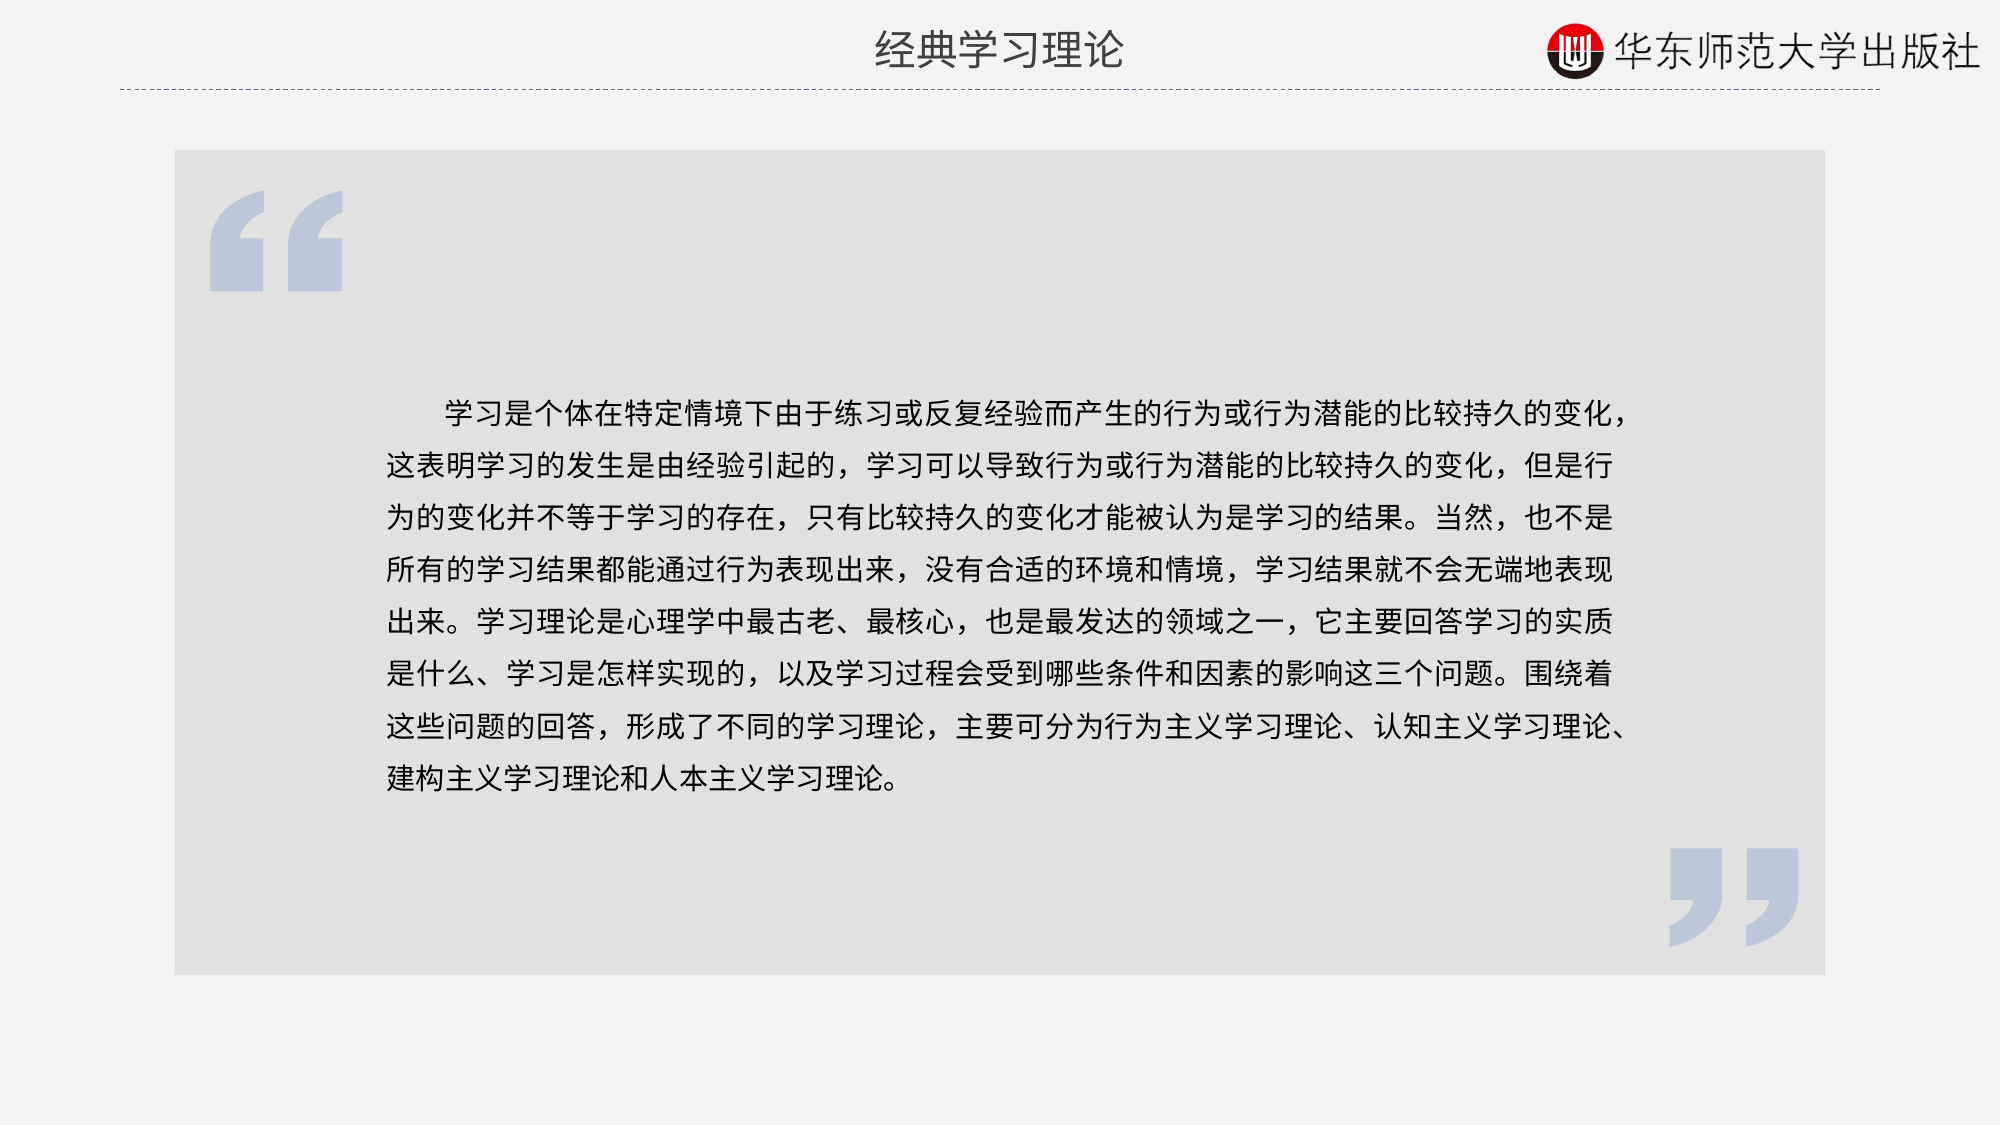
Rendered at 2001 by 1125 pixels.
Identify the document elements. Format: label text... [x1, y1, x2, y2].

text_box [1536, 13, 1989, 83]
text_box [287, 189, 344, 293]
text_box [1744, 847, 1800, 949]
text_box 经典学习理论 [680, 23, 1320, 74]
text_box [174, 149, 1826, 976]
text_box 学习是个体在特定情境下由于练习或反复经验而产生的行为或行为潜能的比较持久的变化，这表明学习的发生是由经验引起的，学习可以导致行为或行为潜能的比较持久的变化，但是行为的变化并不等于学习的存在，只有比较持久的变化才能被认为是学习的结果。当然，也不是所有的学习结果都能通过行为表现出来，没有合适的环境和情境，学习结果就不会无端地表现出来。学习理论是心理学中最古老、最核心，也是最发达的领域之一，它主要回答学习的实质是什么、学习是怎样实现的，以及学习过程会受到哪些条件和因素的影响这三个问题。围绕着这些问题的回答，形成了不同的学习理论，主要可分为行为主义学习理论、认知主义学习理论、建构主义学习理论和人本主义学习理论。 [371, 370, 1629, 803]
text_box [209, 189, 265, 293]
text_box [1668, 847, 1724, 949]
